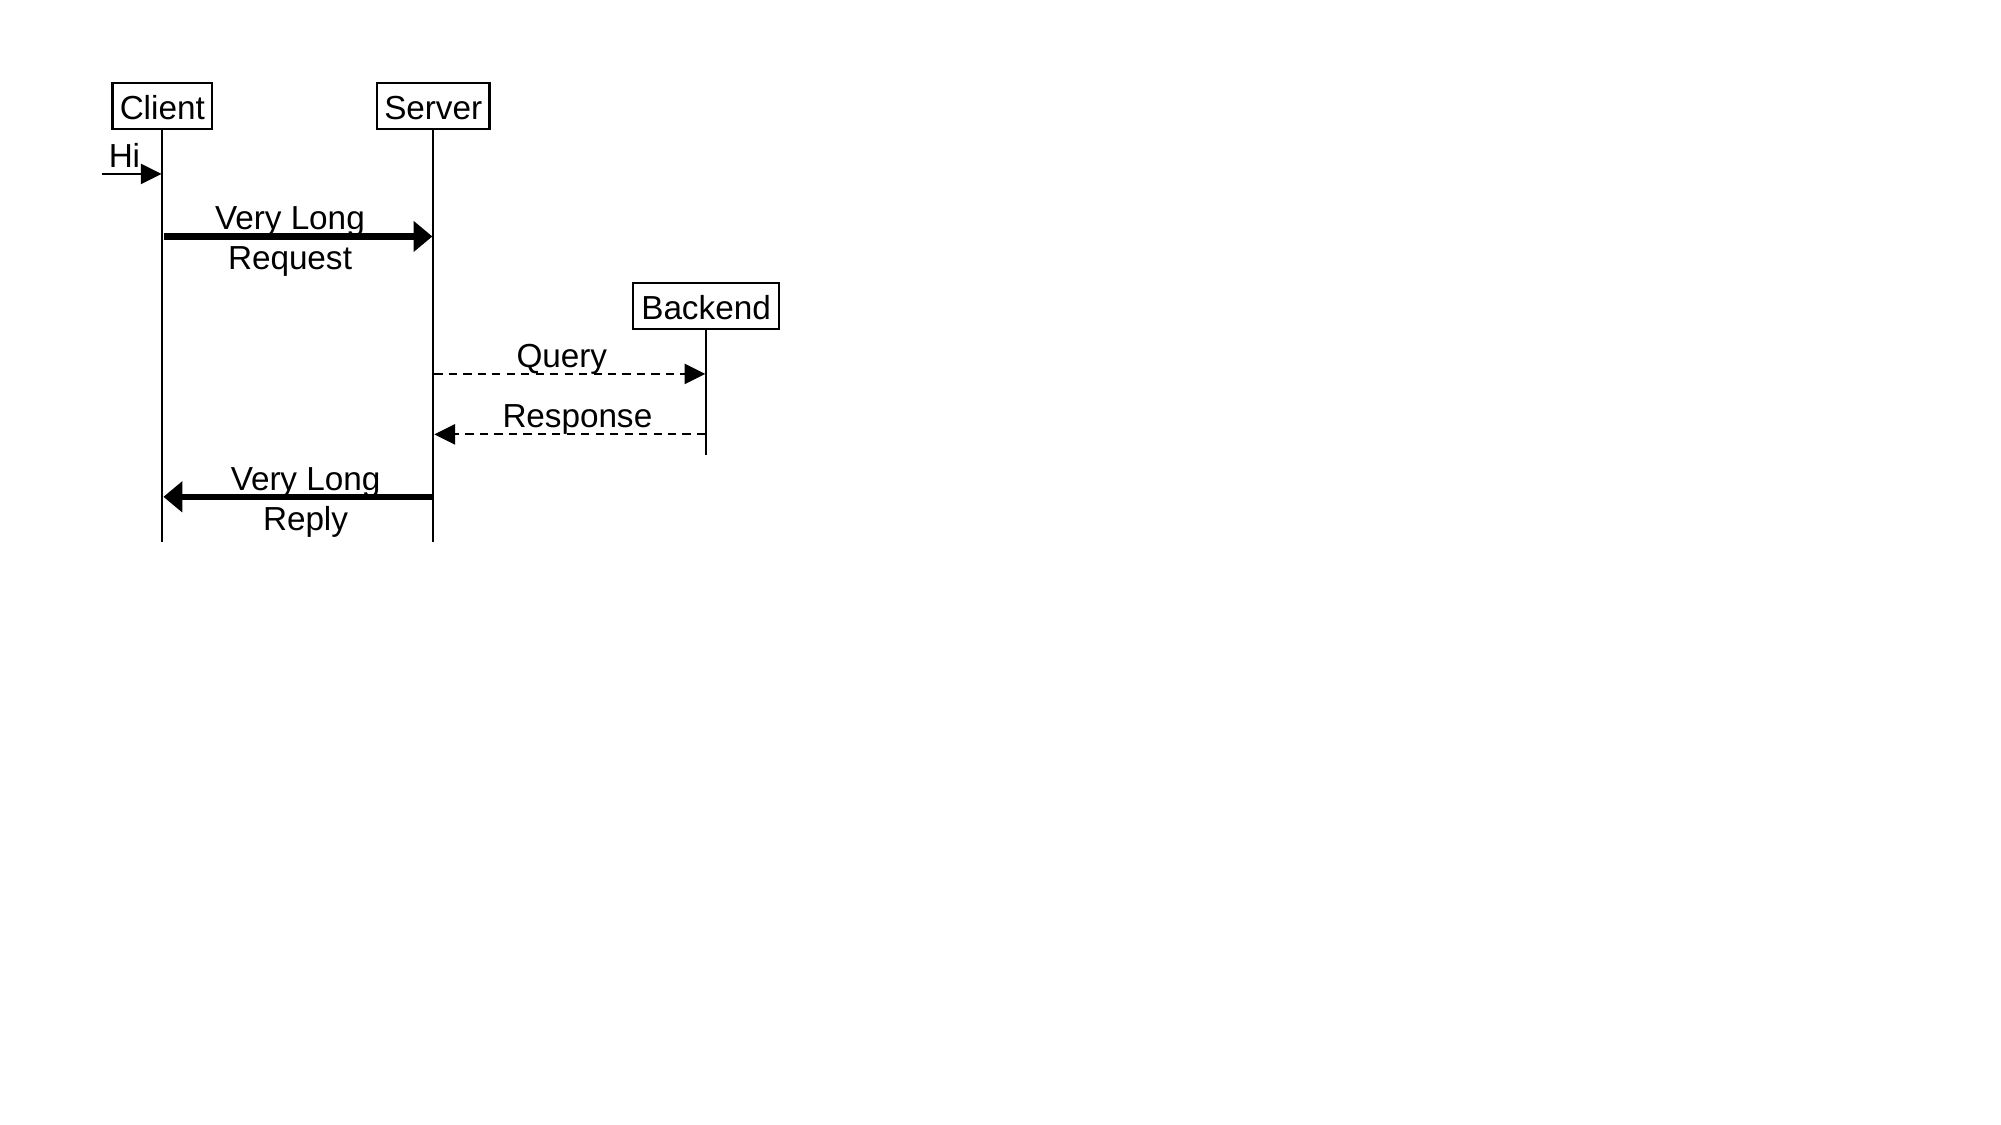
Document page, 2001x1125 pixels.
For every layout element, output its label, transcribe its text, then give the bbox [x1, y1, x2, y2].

text_box Query [514, 335, 610, 373]
text_box Backend [633, 283, 780, 330]
text_box Very Long Request [212, 240, 369, 278]
text_box Response [500, 395, 655, 434]
text_box Hi [106, 135, 143, 173]
text_box Very Long Reply [227, 456, 384, 494]
text_box Server [377, 83, 490, 130]
text_box [74, 74, 821, 542]
text_box Very Long Request [212, 195, 369, 233]
text_box Client [112, 83, 213, 130]
text_box Very Long Reply [227, 500, 384, 538]
